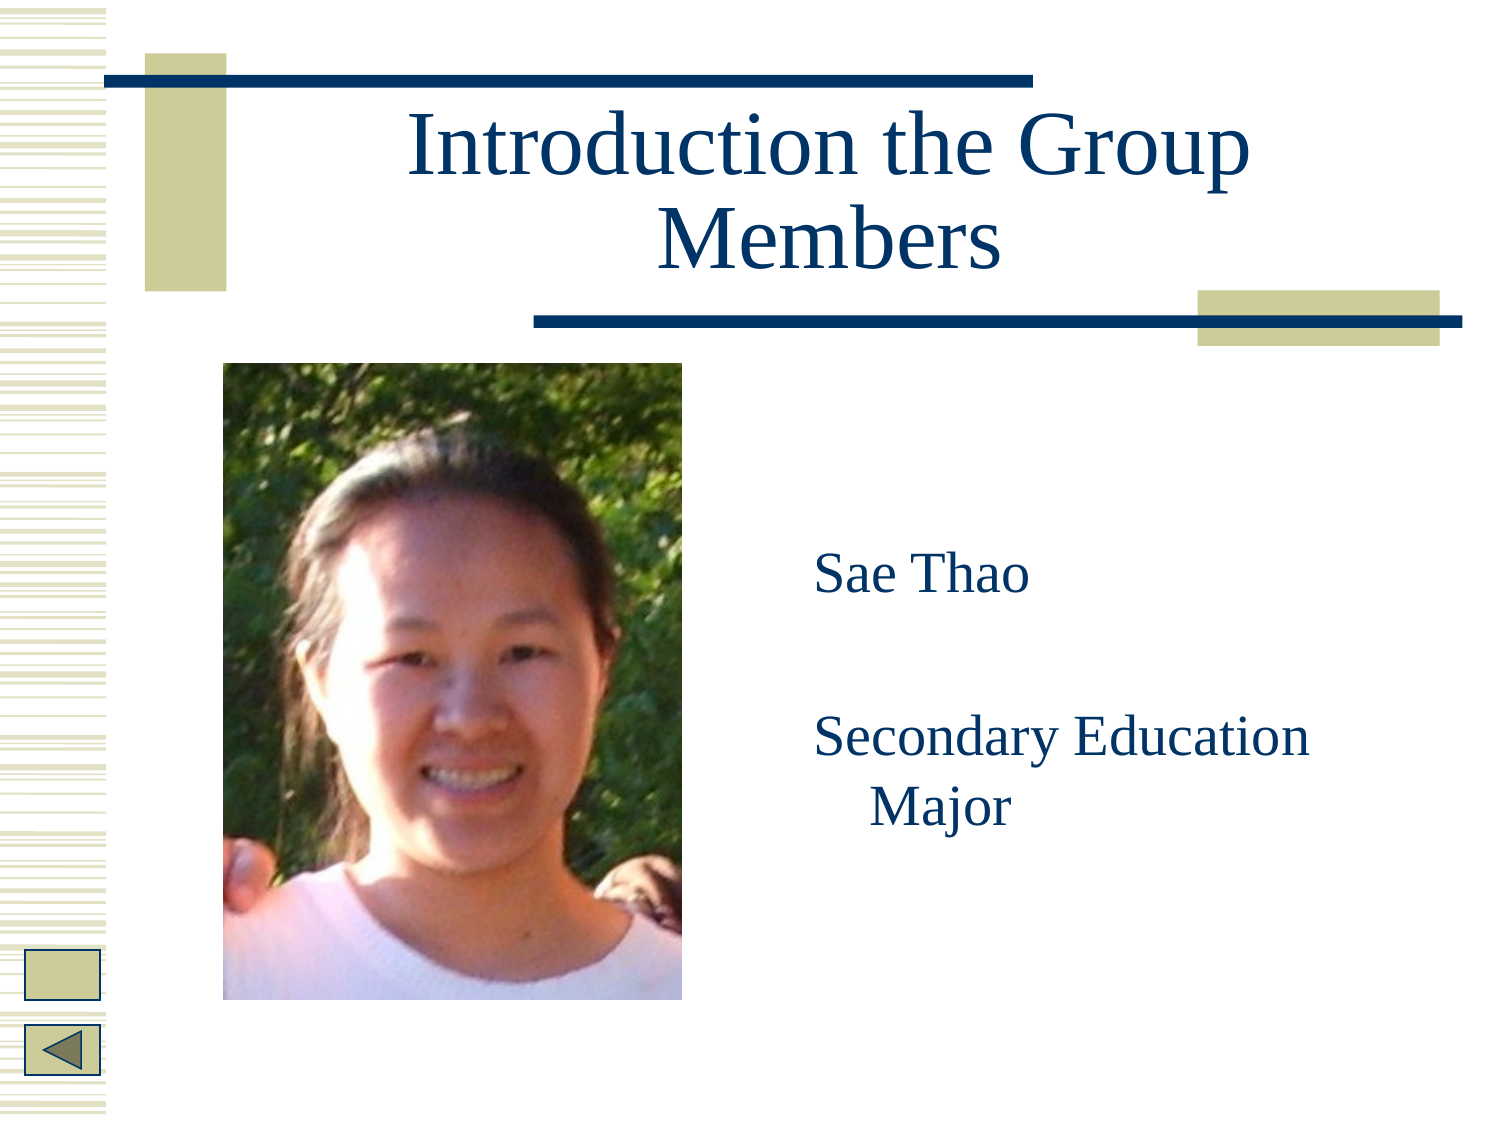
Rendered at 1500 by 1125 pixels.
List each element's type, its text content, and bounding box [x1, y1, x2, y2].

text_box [223, 362, 682, 1001]
text_box [24, 950, 100, 1001]
list Sae Thao Secondary Education Major [798, 363, 1439, 1001]
text_box [24, 1025, 100, 1076]
title Introduction the Group Members [224, 99, 1436, 288]
